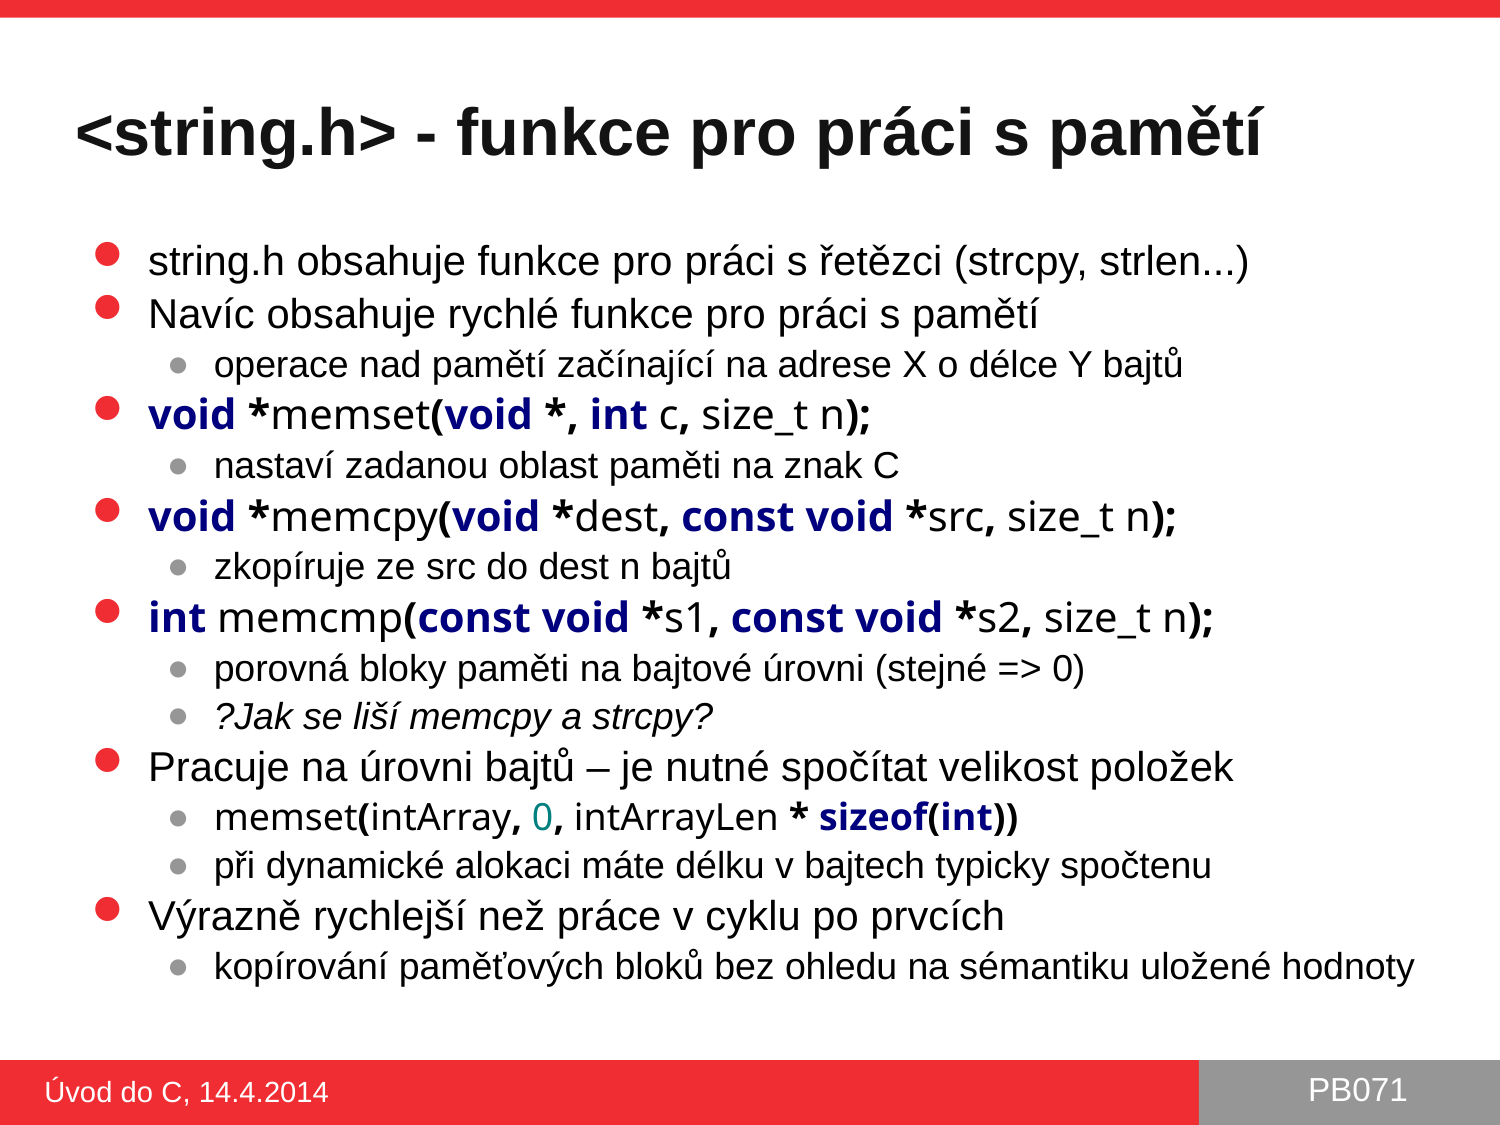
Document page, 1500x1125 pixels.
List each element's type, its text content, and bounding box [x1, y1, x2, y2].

footer Úvod do C, 14.4.2014 [29, 1065, 1199, 1125]
list string.h obsahuje funkce pro práci s řetězci (strcpy, strlen...) Navíc obsahuje rychlé funkce pro práci s pamětí operace nad pamětí začínající na adrese X o délce Y bajtů void *memset(void *, int c, size_t n); nastaví zadanou oblast paměti na znak C void *memcpy(void *dest, const void *src, size_t n); zkopíruje ze src do dest n bajtů int memcmp(const void *s1, const void *s2, size_t n); porovná bloky paměti na bajtové úrovni (stejné => 0) ?Jak se liší memcpy a strcpy? Pracuje na úrovni bajtů – je nutné spočítat velikost položek memset(intArray, 0, intArrayLen * sizeof(int)) při dynamické alokaci máte délku v bajtech typicky spočtenu Výrazně rychlejší než práce v cyklu po prvcích kopírování paměťových bloků bez ohledu na sémantiku uložené hodnoty [76, 231, 1459, 1024]
title <string.h> - funkce pro práci s pamětí [75, 45, 1471, 208]
